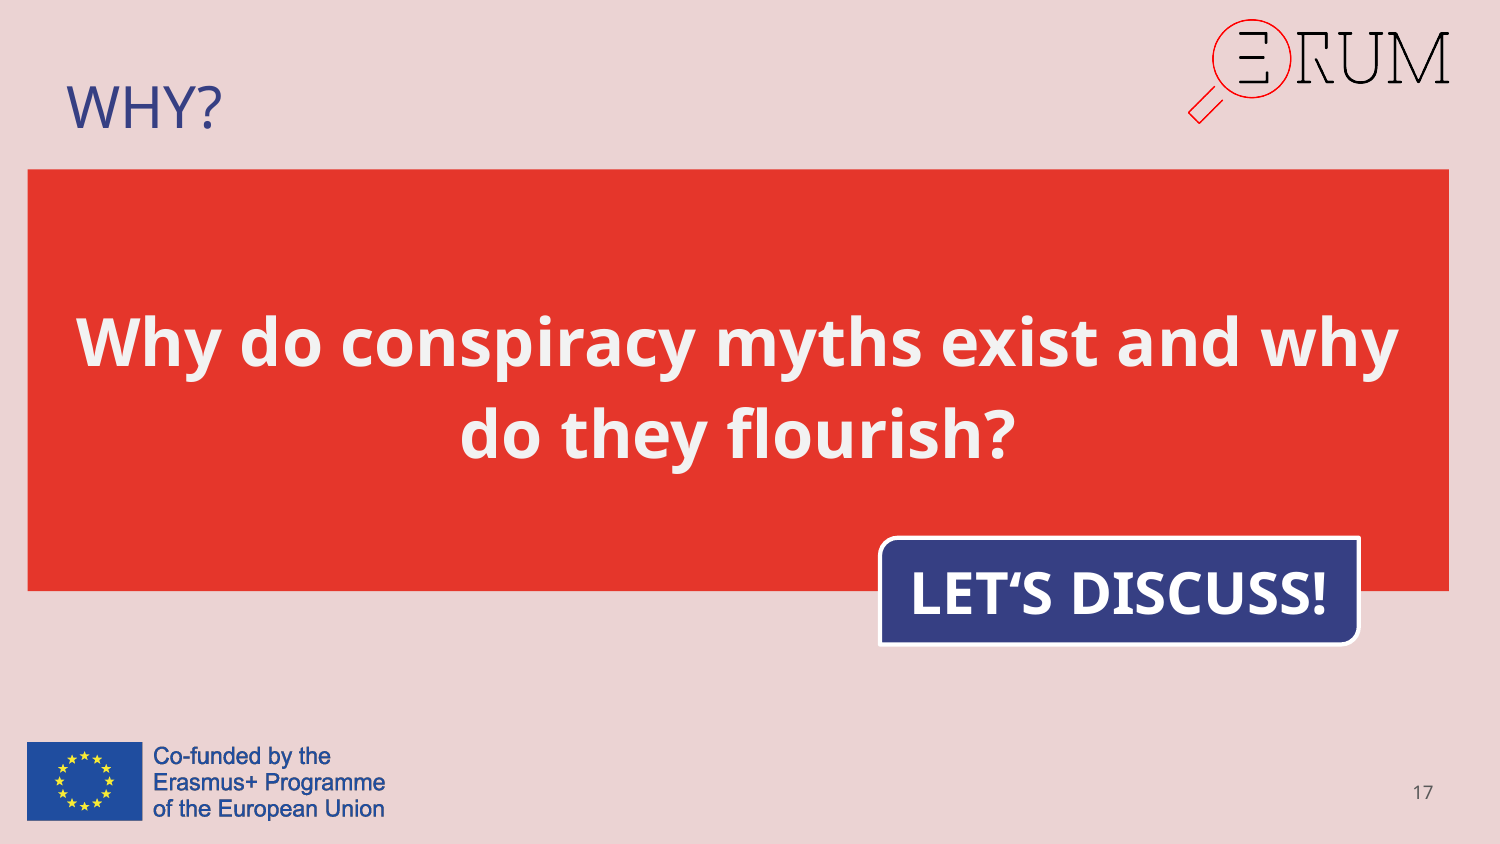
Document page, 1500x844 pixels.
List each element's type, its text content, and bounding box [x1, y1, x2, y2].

picture [1136, 0, 1500, 137]
title WHY? [51, 55, 1168, 150]
slide_number 17 [1358, 761, 1449, 826]
picture [27, 742, 385, 821]
text_box LET‘S DISCUSS! [879, 537, 1359, 645]
list Why do conspiracy myths exist and why do they flourish? [27, 169, 1449, 592]
